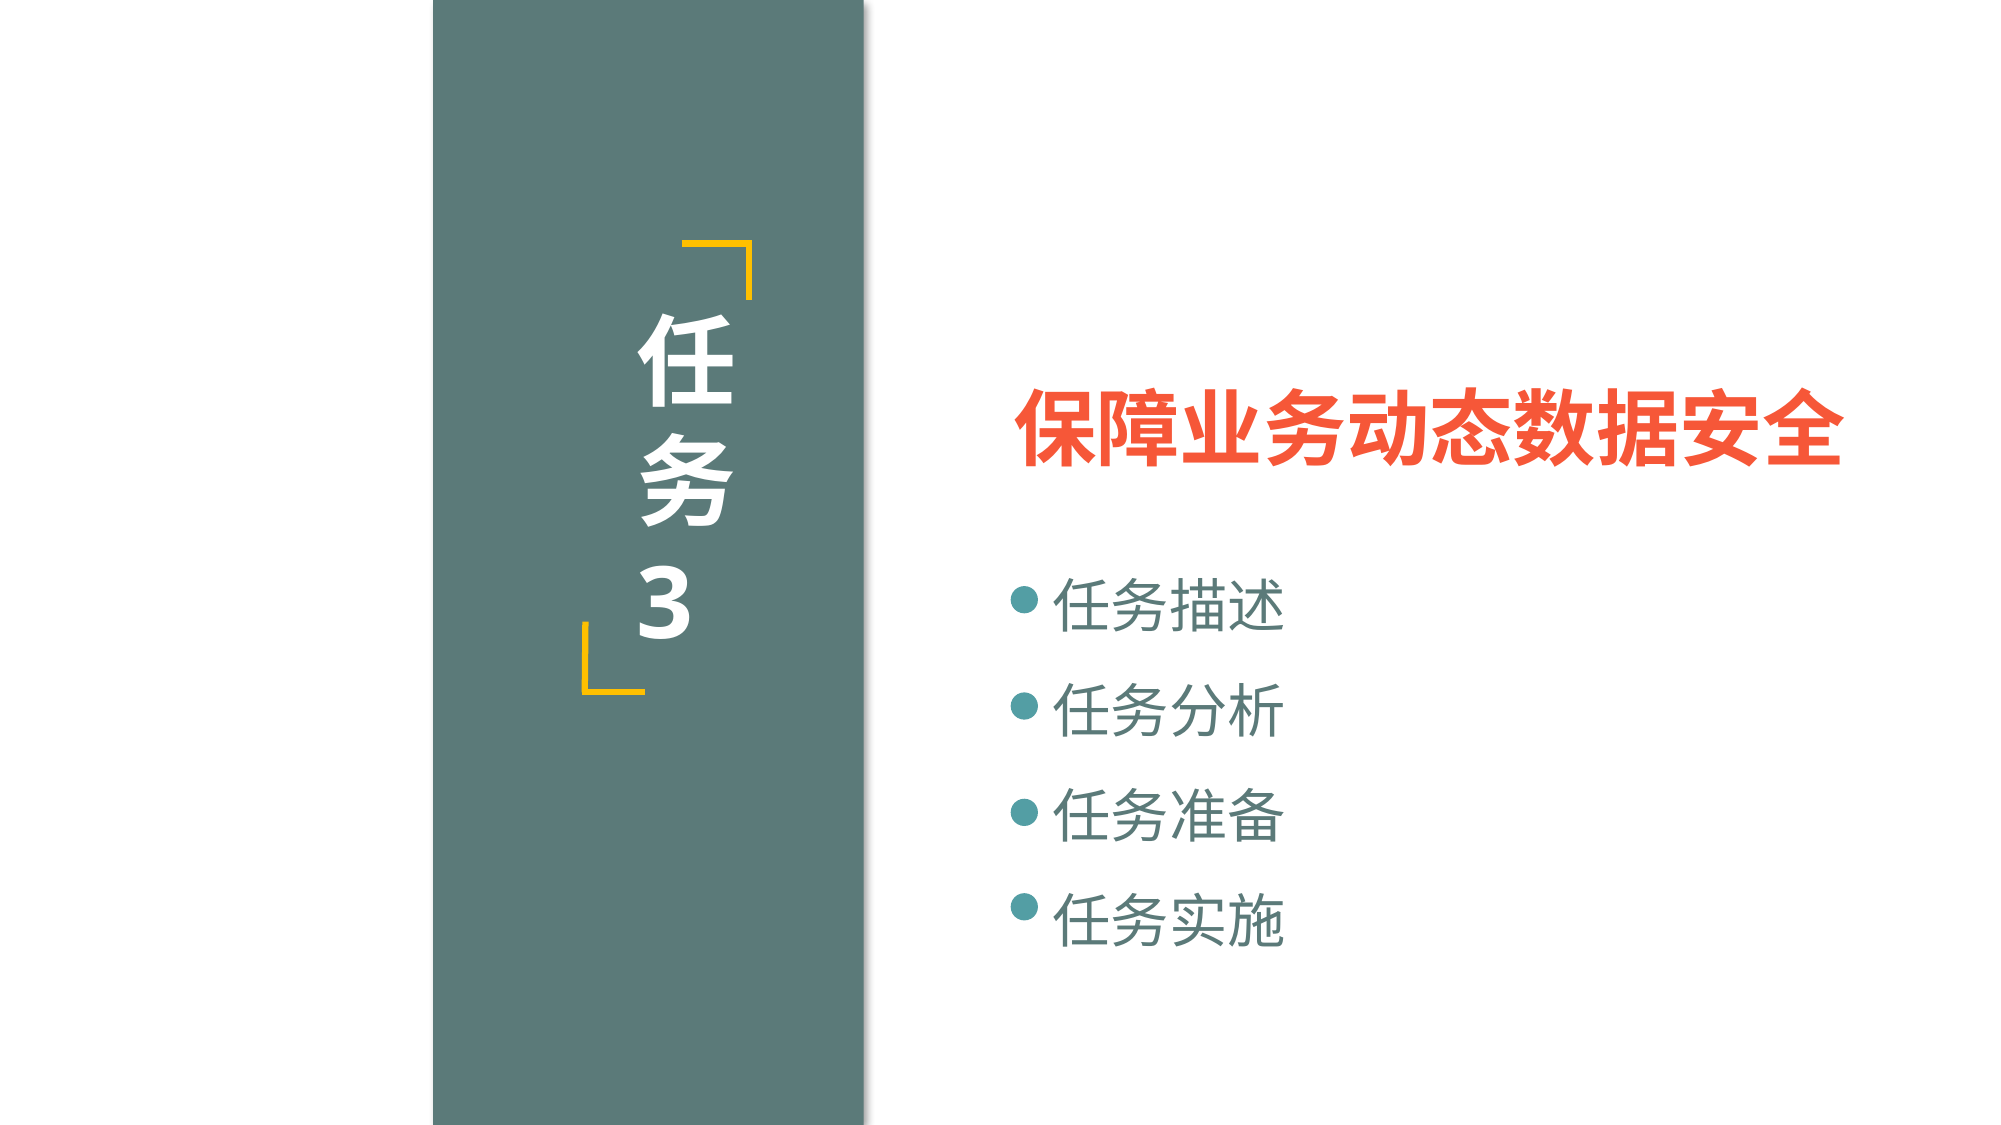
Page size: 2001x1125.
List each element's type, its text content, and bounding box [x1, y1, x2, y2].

text_box 保障业务动态数据安全 [940, 369, 1866, 584]
text_box [432, 0, 865, 1125]
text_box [581, 240, 752, 693]
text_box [1010, 527, 1768, 967]
